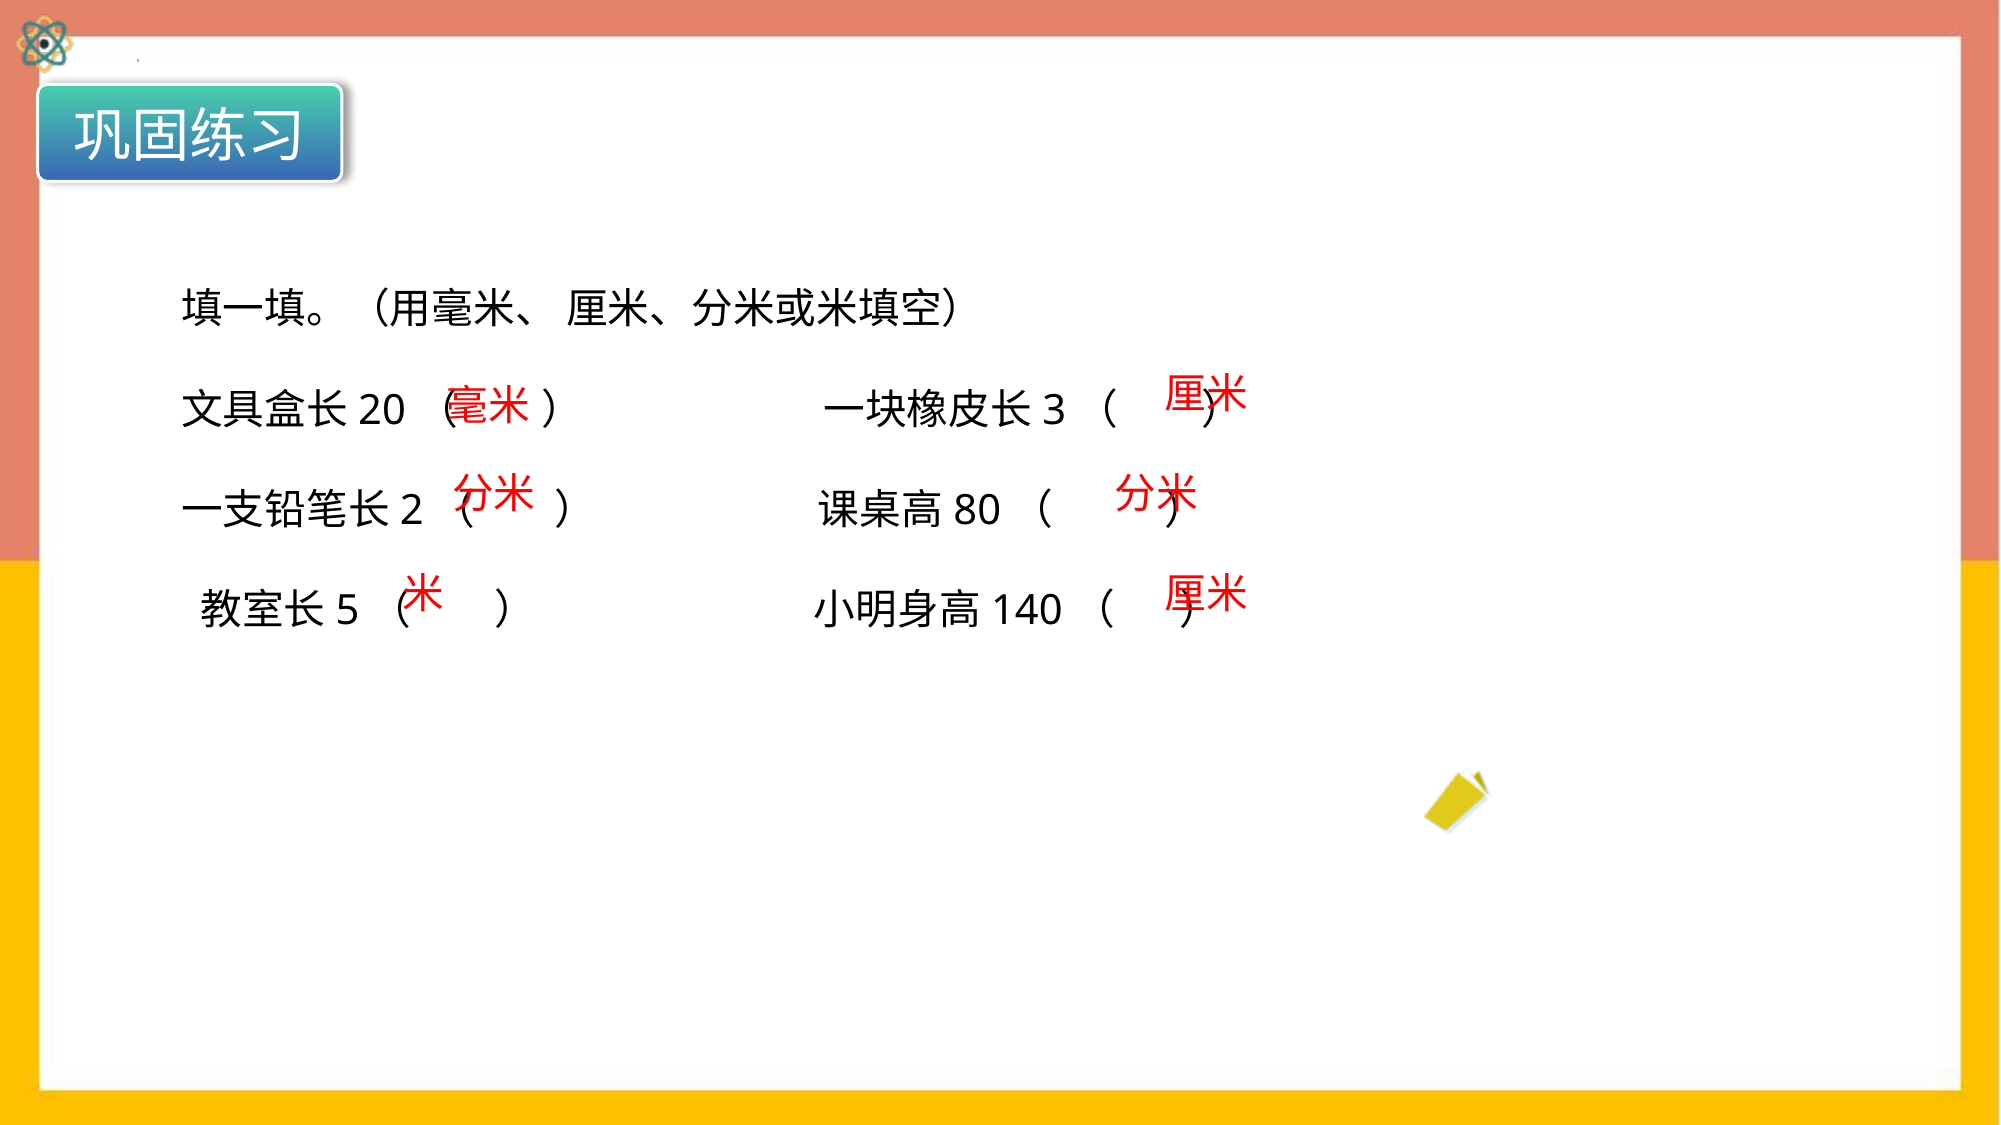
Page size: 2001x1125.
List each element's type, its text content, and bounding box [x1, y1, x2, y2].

text_box 分米 [437, 459, 581, 529]
text_box 毫米 [412, 371, 557, 442]
text_box 米 [387, 559, 532, 629]
text_box 填一填。（用毫米、 厘米、分米或米填空） 文具盒长20（ ） 一块橡皮长3（ ） 一支铅笔长2（ ） 课桌高80（ ） 教室长5（ ） 小明身高140（ ） [166, 224, 1501, 640]
text_box 巩固练习 [36, 83, 343, 183]
picture [0, 0, 2001, 1125]
text_box 分米 [1099, 459, 1217, 529]
text_box 厘米 [1149, 559, 1294, 629]
text_box 厘米 [1149, 359, 1294, 429]
